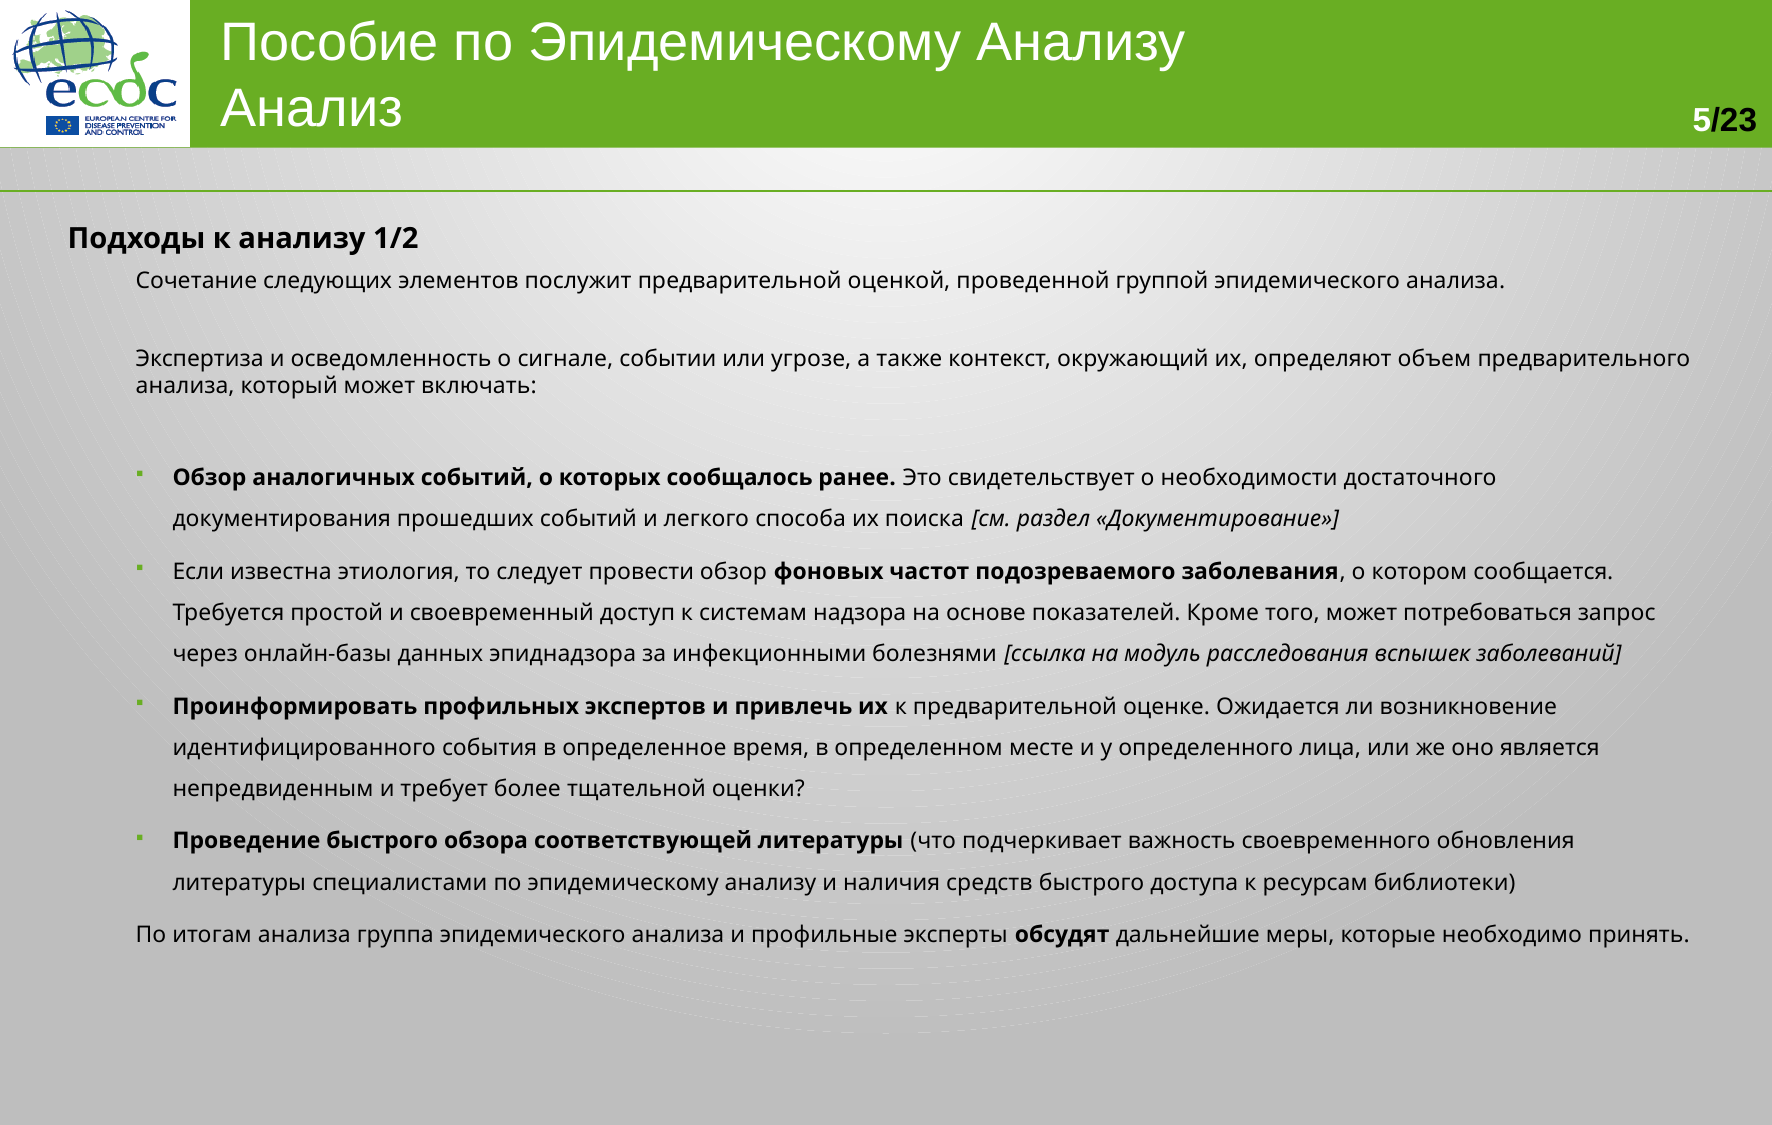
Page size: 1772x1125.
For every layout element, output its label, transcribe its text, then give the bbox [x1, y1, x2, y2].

list Подходы к анализу 1/2 Сочетание следующих элементов послужит предварительной оценкой, проведенной группой эпидемического анализа. Экспертиза и осведомленность о сигнале, событии или угрозе, а также контекст, окружающий их, определяют объем предварительного анализа, который может включать: Обзор аналогичных событий, о которых сообщалось ранее. Это свидетельствует о необходимости достаточного документирования прошедших событий и легкого способа их поиска [см. раздел «Документирование»] Если известна этиология, то следует провести обзор фоновых частот подозреваемого заболевания, о котором сообщается. Требуется простой и своевременный доступ к системам надзора на основе показателей. Кроме того, может потребоваться запрос через онлайн-базы данных эпиднадзора за инфекционными болезнями [ссылка на модуль расследования вспышек заболеваний] Проинформировать профильных экспертов и привлечь их к предварительной оценке. Ожидается ли возникновение идентифицированного события в определенное время, в определенном месте и у определенного лица, или же оно является непредвиденным и требует более тщательной оценки? Проведение быстрого обзора соответствующей литературы (что подчеркивает важность своевременного обновления литературы специалистами по эпидемическому анализу и наличия средств быстрого доступа к ресурсам библиотеки) По итогам анализа группа эпидемического анализа и профильные эксперты обсудят дальнейшие меры, которые необходимо принять. [53, 212, 1714, 1102]
picture [0, 0, 190, 147]
